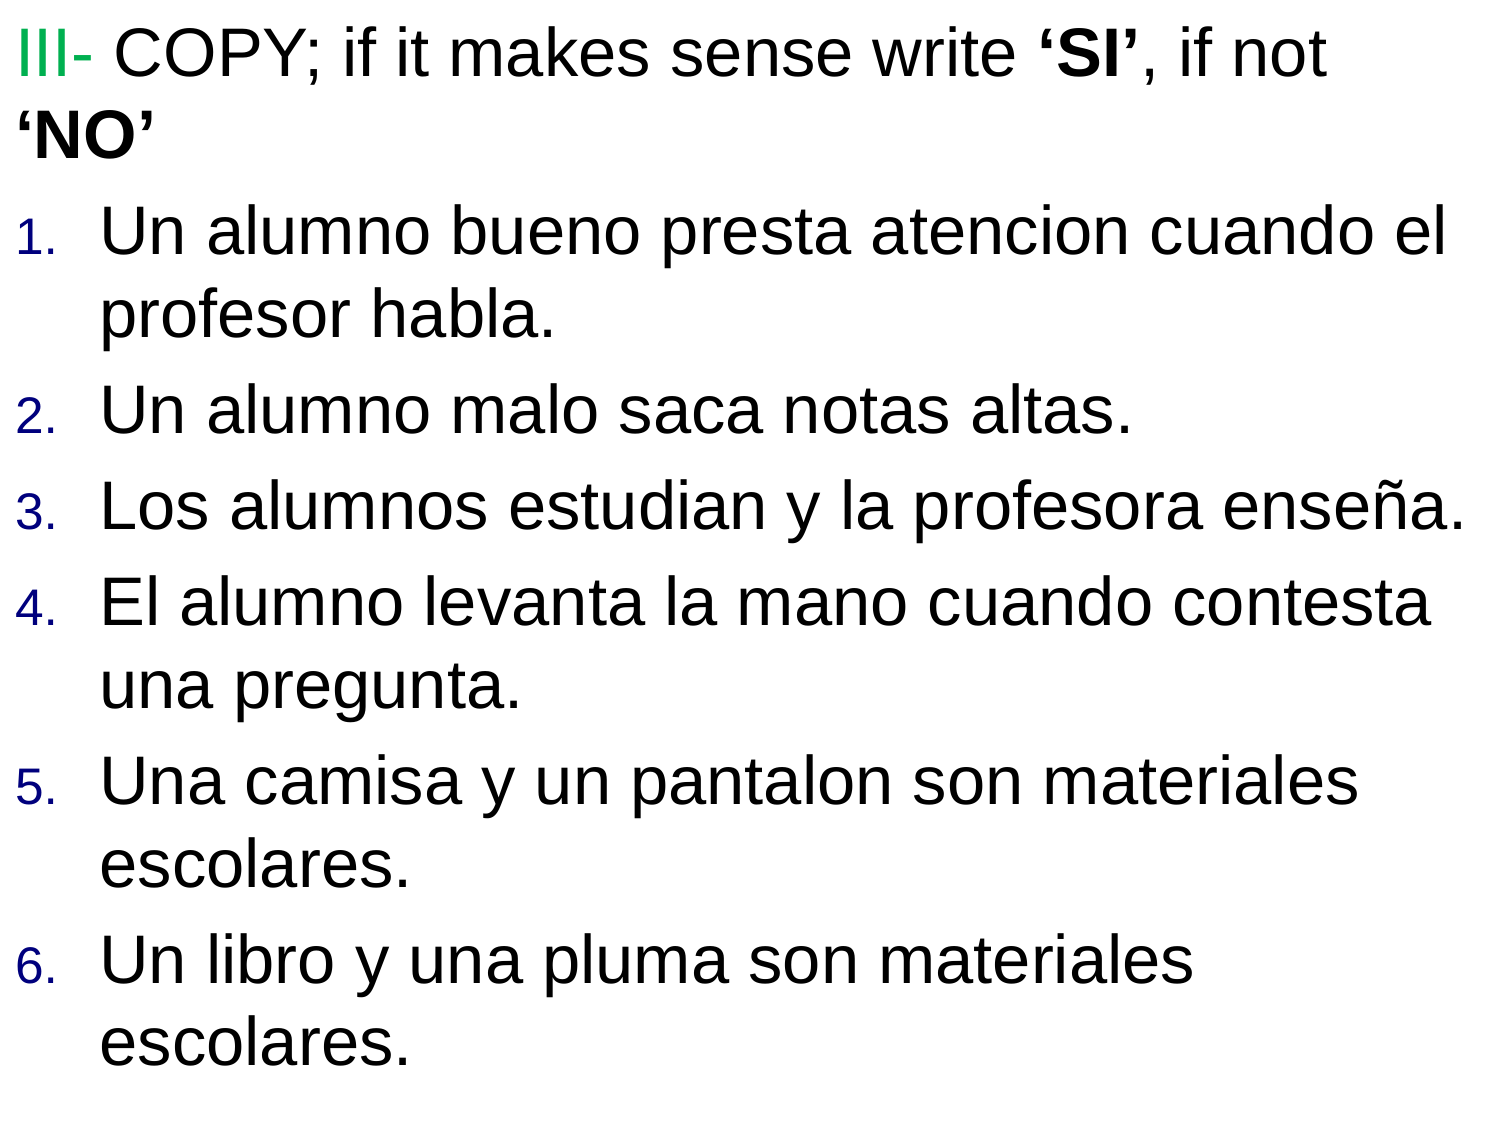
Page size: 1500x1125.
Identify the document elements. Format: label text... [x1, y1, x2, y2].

list III- COPY; if it makes sense write ‘SI’, if not ‘NO’ Un alumno bueno presta atencion cuando el profesor habla. Un alumno malo saca notas altas. Los alumnos estudian y la profesora enseña. El alumno levanta la mano cuando contesta una pregunta. Una camisa y un pantalon son materiales escolares. Un libro y una pluma son materiales escolares. [0, 0, 1500, 1125]
